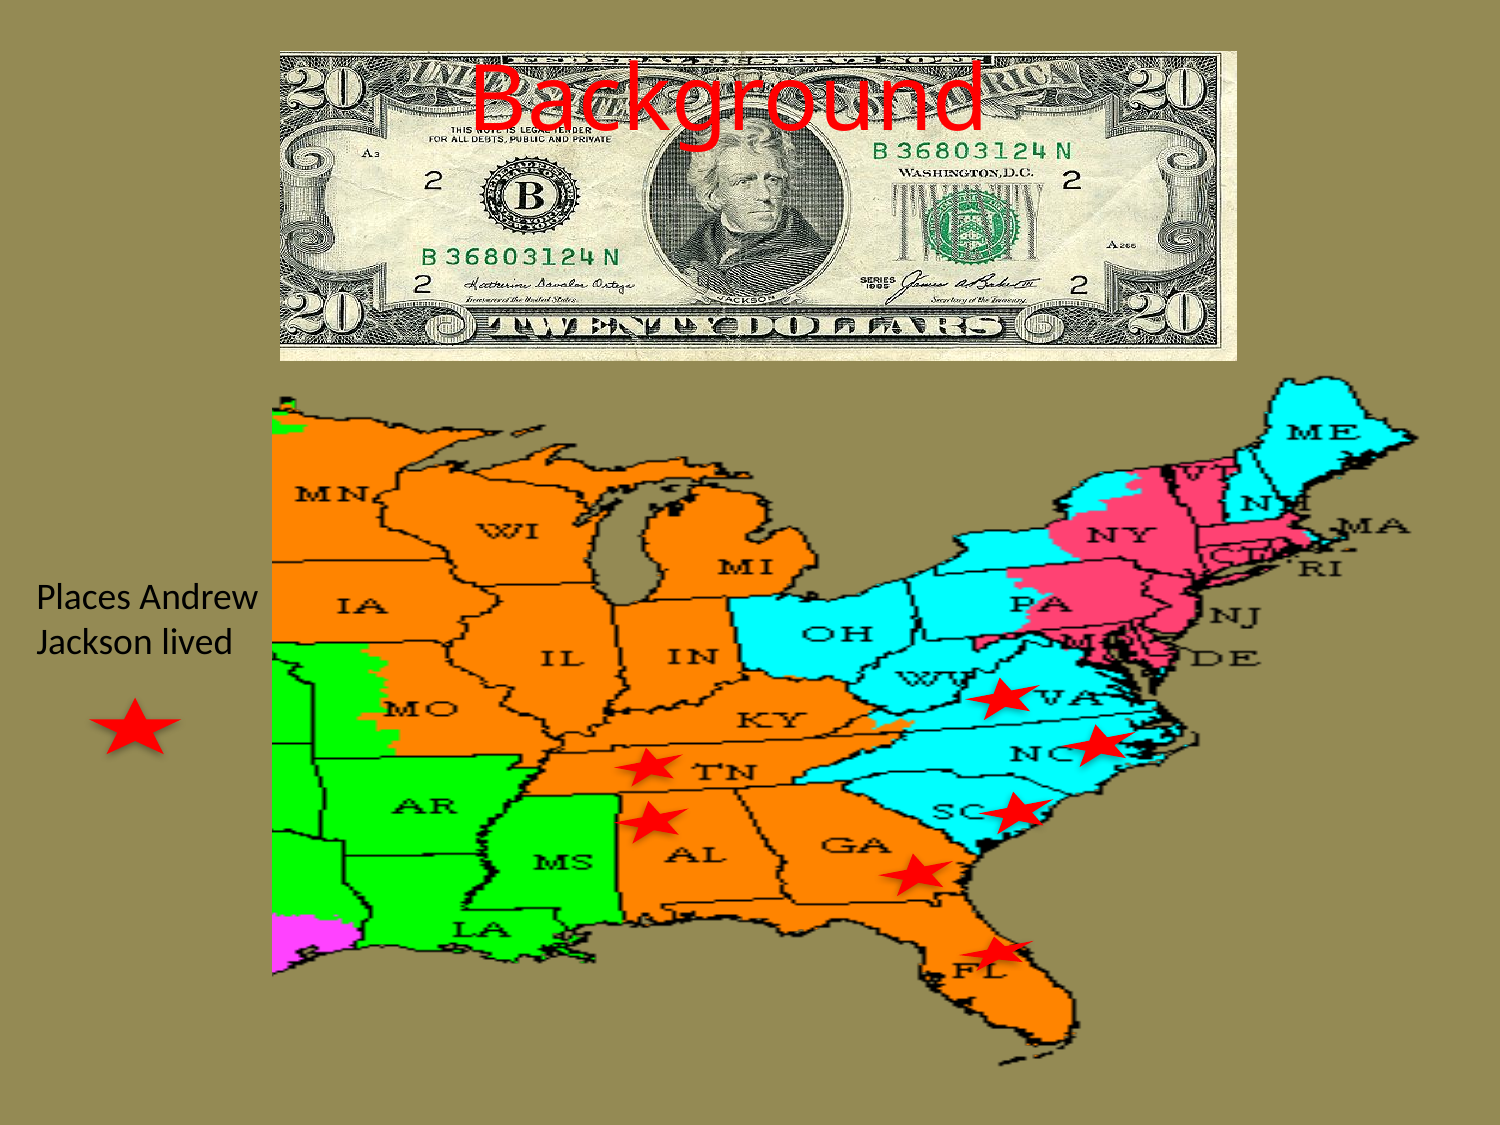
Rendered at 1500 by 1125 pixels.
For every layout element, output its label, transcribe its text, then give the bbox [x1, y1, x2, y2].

text_box Places Andrew Jackson lived [21, 564, 266, 670]
title Background [53, 0, 1404, 188]
text_box [88, 697, 182, 755]
picture [271, 51, 1455, 1087]
